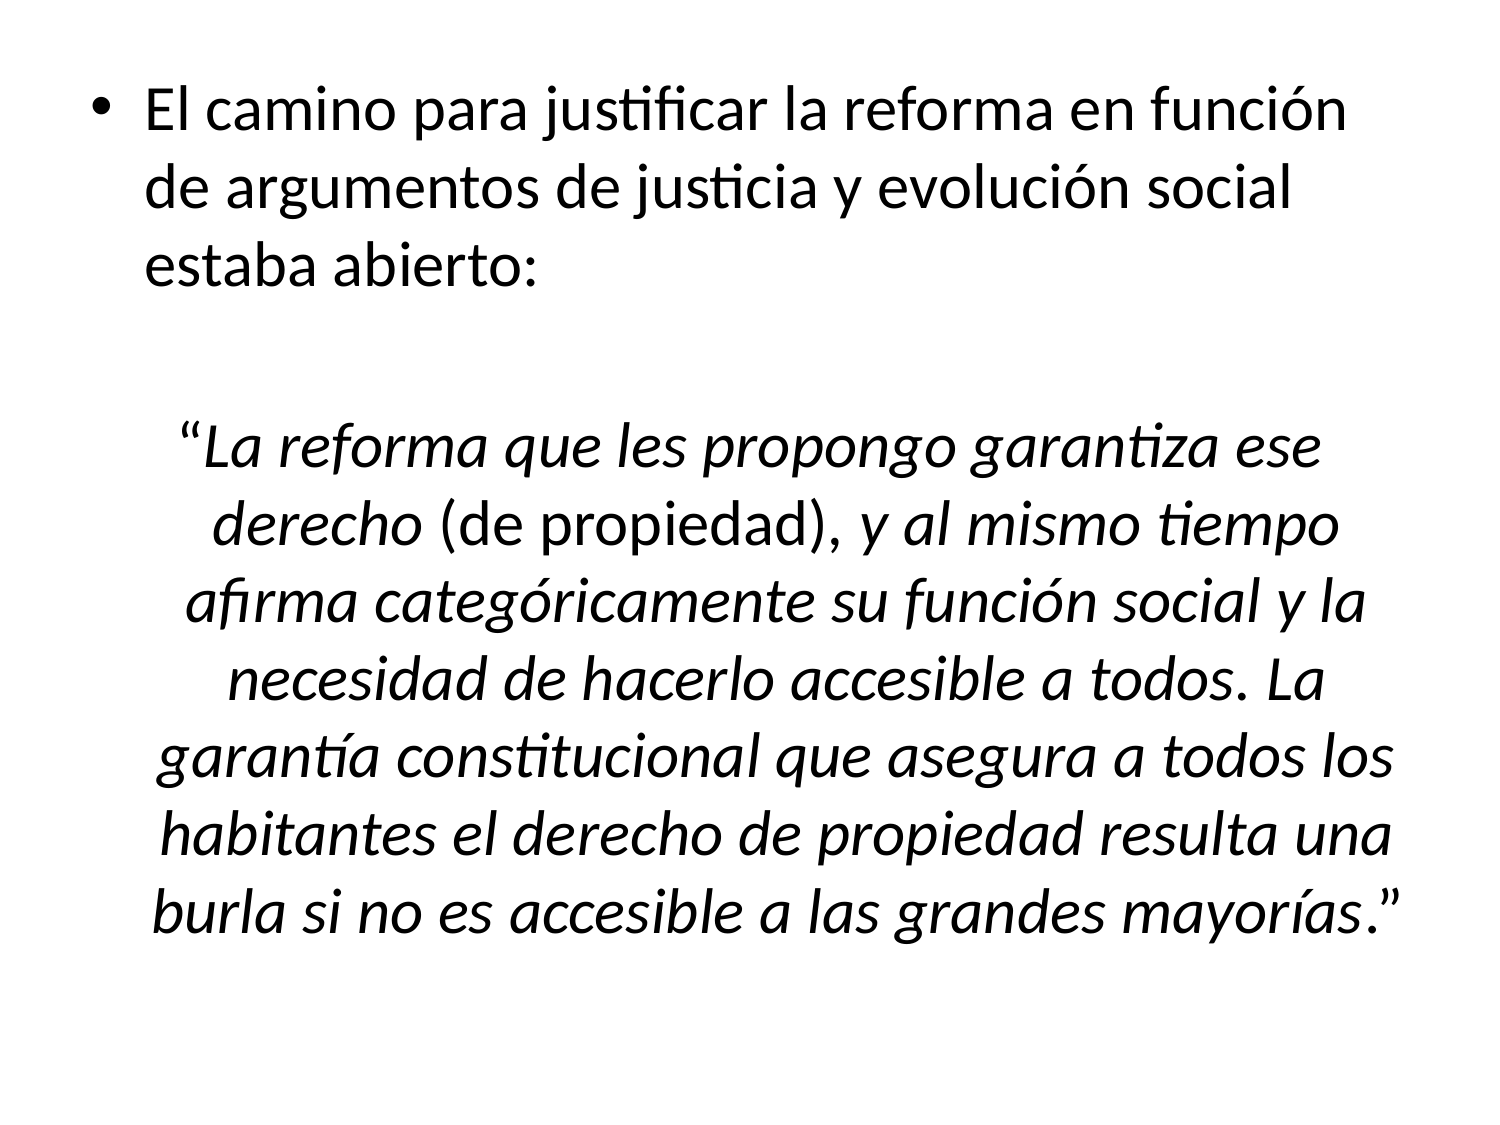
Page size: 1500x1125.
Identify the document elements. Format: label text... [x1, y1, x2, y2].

list El camino para justificar la reforma en función de argumentos de justicia y evolución social estaba abierto: “La reforma que les propongo garantiza ese derecho (de propiedad), y al mismo tiempo afirma categóricamente su función social y la necesidad de hacerlo accesible a todos. La garantía constitucional que asegura a todos los habitantes el derecho de propiedad resulta una burla si no es accesible a las grandes mayorías.” [75, 58, 1425, 1005]
